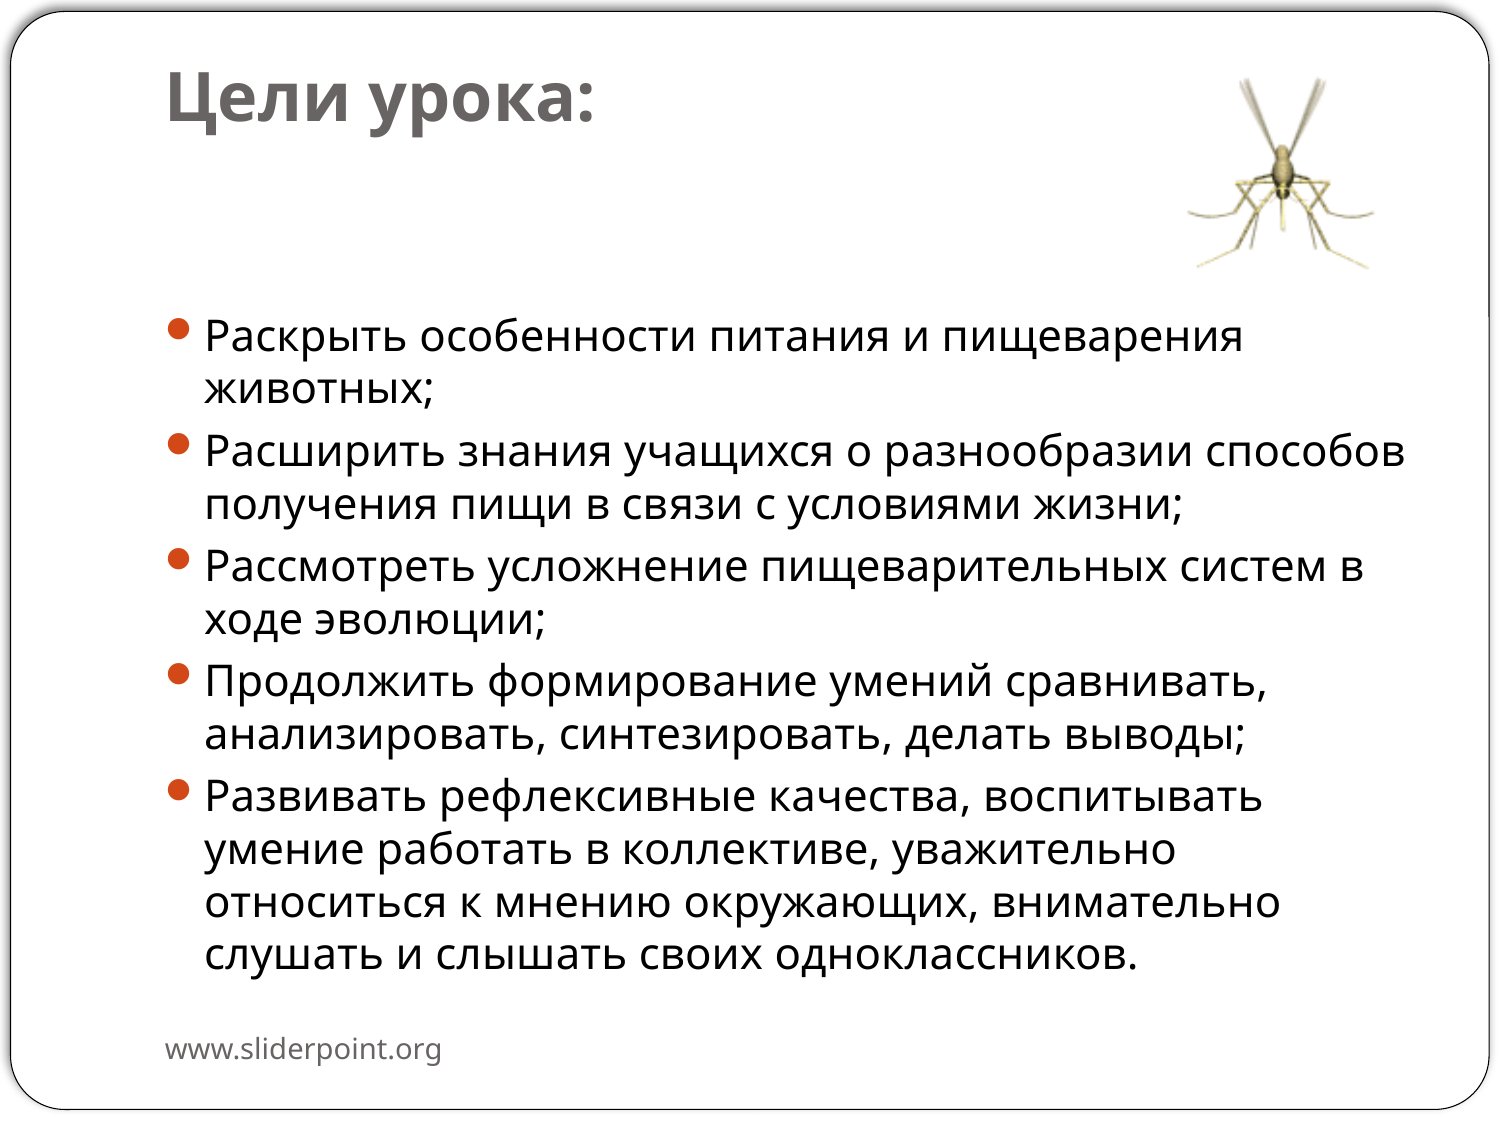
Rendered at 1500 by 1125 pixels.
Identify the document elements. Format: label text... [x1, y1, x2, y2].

footer www.sliderpoint.org [150, 1012, 800, 1088]
list Раскрыть особенности питания и пищеварения животных; Расширить знания учащихся о разнообразии способов получения пищи в связи с условиями жизни; Рассмотреть усложнение пищеварительных систем в ходе эволюции; Продолжить формирование умений сравнивать, анализировать, синтезировать, делать выводы; Развивать рефлексивные качества, воспитывать умение работать в коллективе, уважительно относиться к мнению окружающих, внимательно слушать и слышать своих одноклассников. [150, 237, 1425, 988]
picture [1127, 54, 1438, 287]
title Цели урока: [150, 45, 1120, 233]
